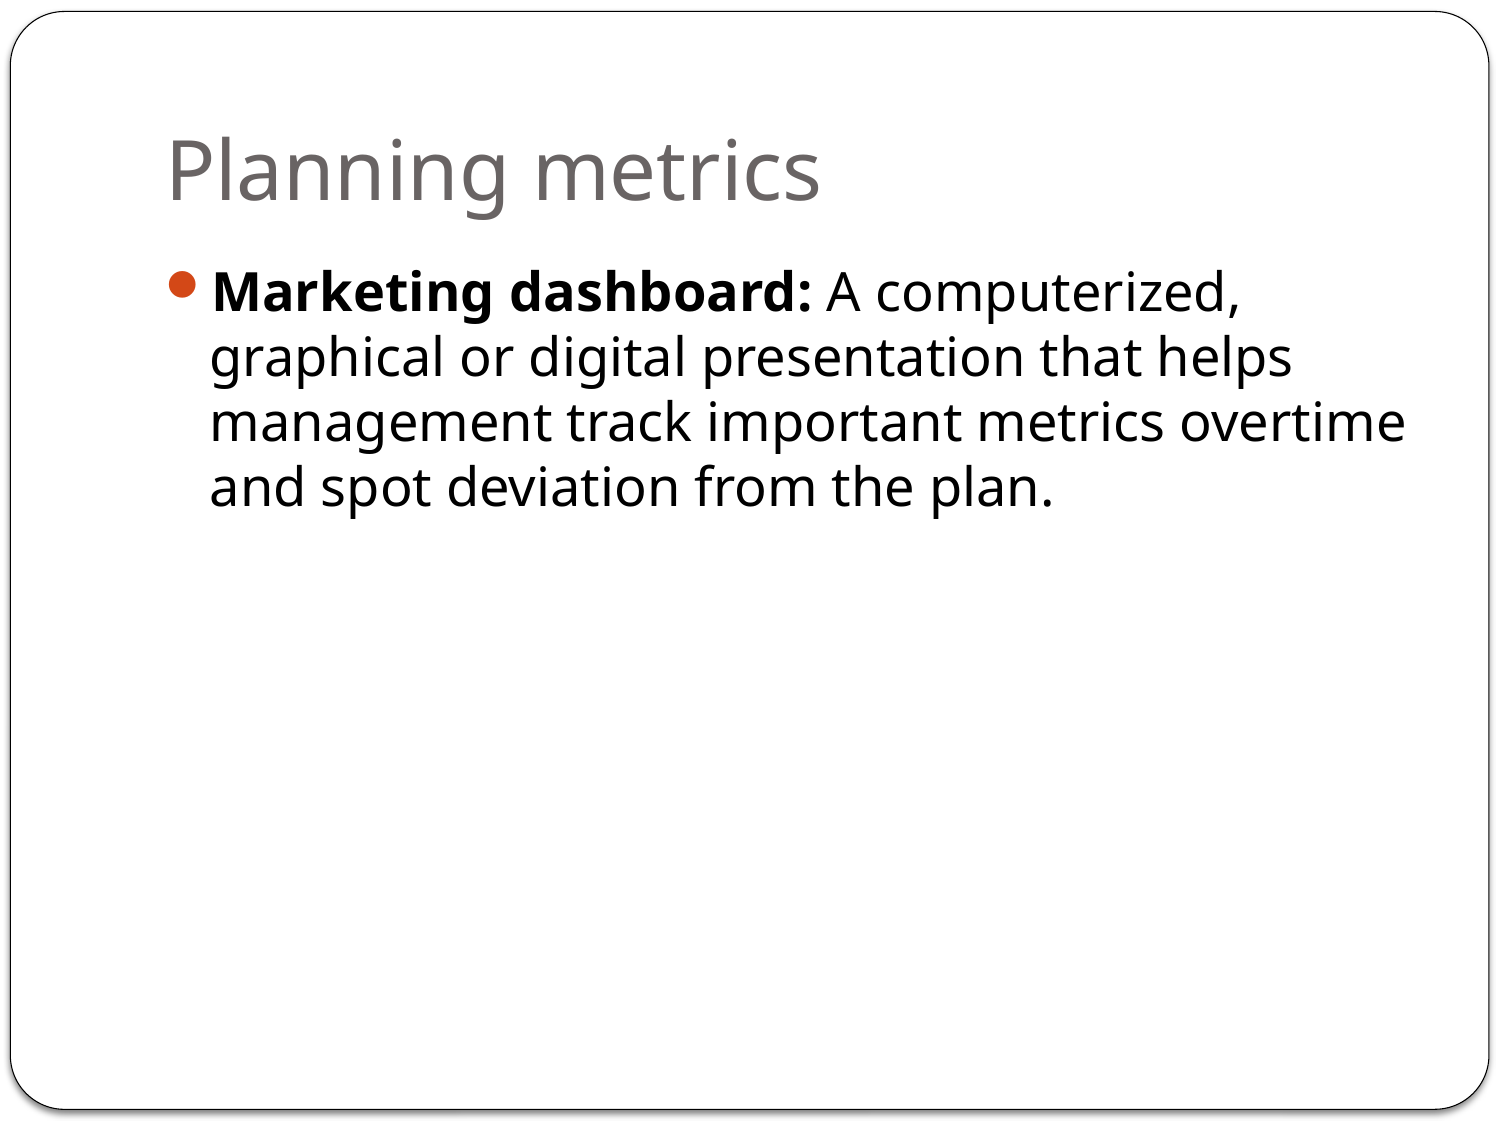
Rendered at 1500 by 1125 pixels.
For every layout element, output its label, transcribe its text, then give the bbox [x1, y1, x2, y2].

list Marketing dashboard: A computerized, graphical or digital presentation that helps management track important metrics overtime and spot deviation from the plan. [149, 249, 1426, 1001]
title Planning metrics [149, 44, 1426, 233]
